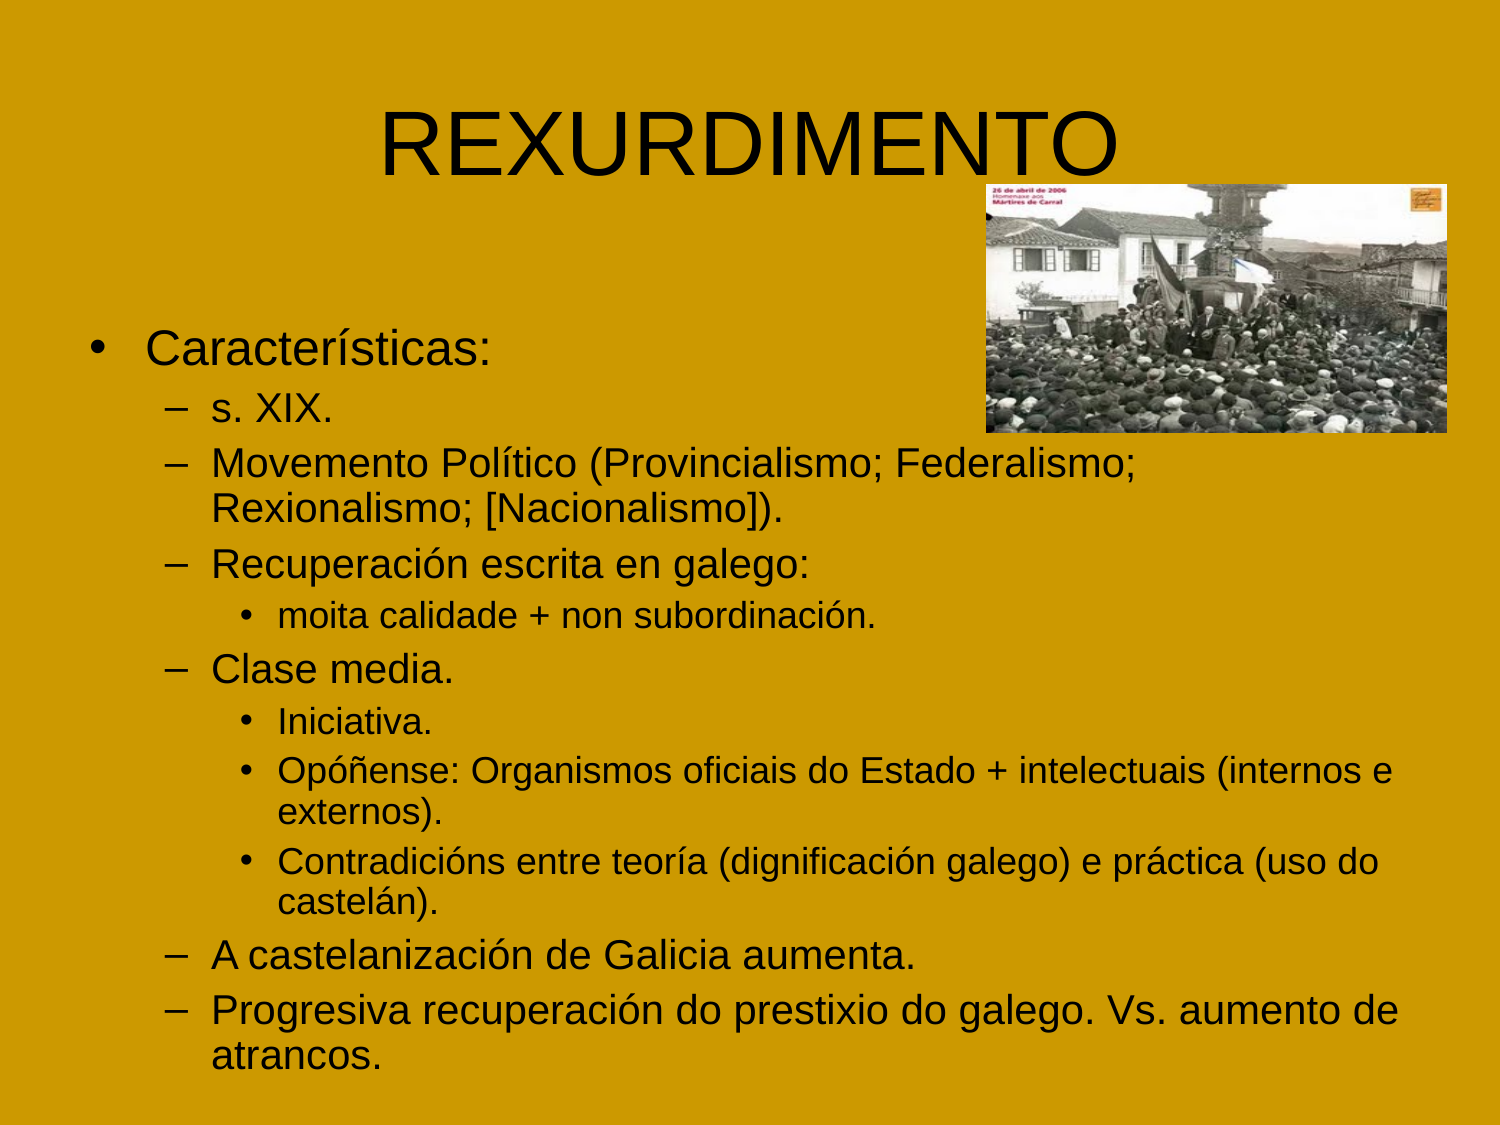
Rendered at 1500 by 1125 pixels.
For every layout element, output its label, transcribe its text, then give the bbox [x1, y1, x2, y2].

picture [985, 184, 1448, 433]
title REXURDIMENTO [74, 44, 1426, 233]
list Características: s. XIX. Movemento Político (Provincialismo; Federalismo; Rexionalismo; [Nacionalismo]). Recuperación escrita en galego: moita calidade + non subordinación. Clase media. Iniciativa. Opóñense: Organismos oficiais do Estado + intelectuais (internos e externos). Contradicións entre teoría (dignificación galego) e práctica (uso do castelán). A castelanización de Galicia aumenta. Progresiva recuperación do prestixio do galego. Vs. aumento de atrancos. [74, 314, 1426, 1095]
